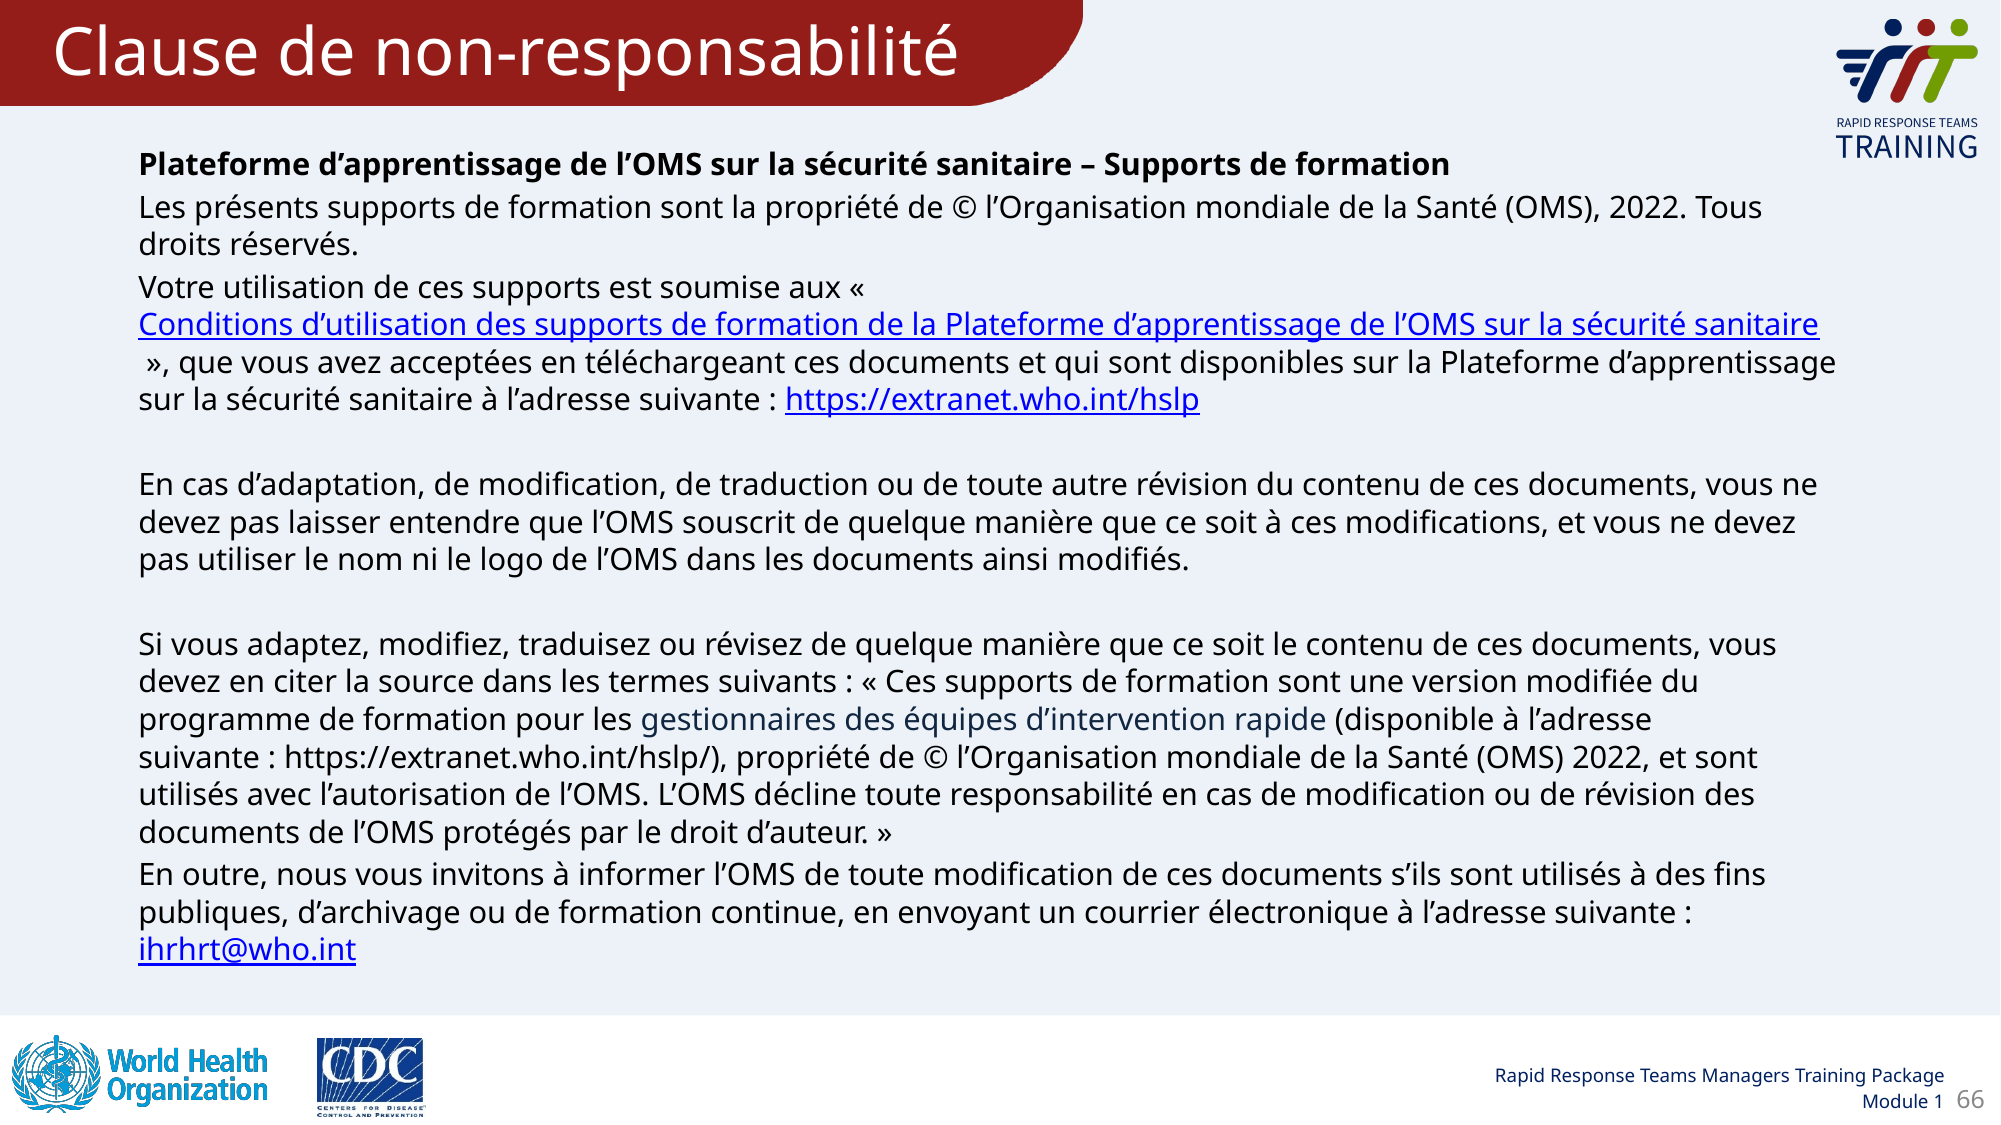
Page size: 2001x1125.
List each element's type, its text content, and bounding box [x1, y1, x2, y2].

picture [40, 1062, 47, 1070]
picture [12, 1083, 48, 1113]
picture [0, 0, 1083, 106]
picture [59, 1035, 267, 1113]
picture [24, 1054, 36, 1087]
picture [1835, 19, 1978, 167]
picture [317, 1038, 426, 1117]
text_box 66 [1557, 1075, 1993, 1121]
list Plateforme d’apprentissage de l’OMS sur la sécurité sanitaire – Supports de formation Les présents supports de formation sont la propriété de © l’Organisation mondiale de la Santé (OMS), 2022. Tous droits réservés. Votre utilisation de ces supports est soumise aux « Conditions d’utilisation des supports de formation de la Plateforme d’apprentissage de l’OMS sur la sécurité sanitaire », que vous avez acceptées en téléchargeant ces documents et qui sont disponibles sur la Plateforme d’apprentissage sur la sécurité sanitaire à l’adresse suivante : https://extranet.who.int/hslp En cas d’adaptation, de modification, de traduction ou de toute autre révision du contenu de ces documents, vous ne devez pas laisser entendre que l’OMS souscrit de quelque manière que ce soit à ces modifications, et vous ne devez pas utiliser le nom ni le logo de l’OMS dans les documents ainsi modifiés. Si vous adaptez, modifiez, traduisez ou révisez de quelque manière que ce soit le contenu de ces documents, vous devez en citer la source dans les termes suivants : « Ces supports de formation sont une version modifiée du programme de formation pour les gestionnaires des équipes d’intervention rapide (disponible à l’adresse suivante : https://extranet.who.int/hslp/), propriété de © l’Organisation mondiale de la Santé (OMS) 2022, et sont utilisés avec l’autorisation de l’OMS. L’OMS décline toute responsabilité en cas de modification ou de révision des documents de l’OMS protégés par le droit d’auteur. » En outre, nous vous invitons à informer l’OMS de toute modification de ces documents sʼils sont utilisés à des fins publiques, d’archivage ou de formation continue, en envoyant un courrier électronique à l’adresse suivante : ihrhrt@who.int [130, 137, 1846, 993]
picture [30, 1083, 37, 1091]
picture [12, 1035, 54, 1068]
picture [22, 1062, 26, 1077]
picture [36, 1088, 78, 1105]
picture [46, 1056, 54, 1062]
picture [34, 1054, 43, 1078]
picture [71, 1053, 90, 1091]
picture [50, 1108, 62, 1113]
